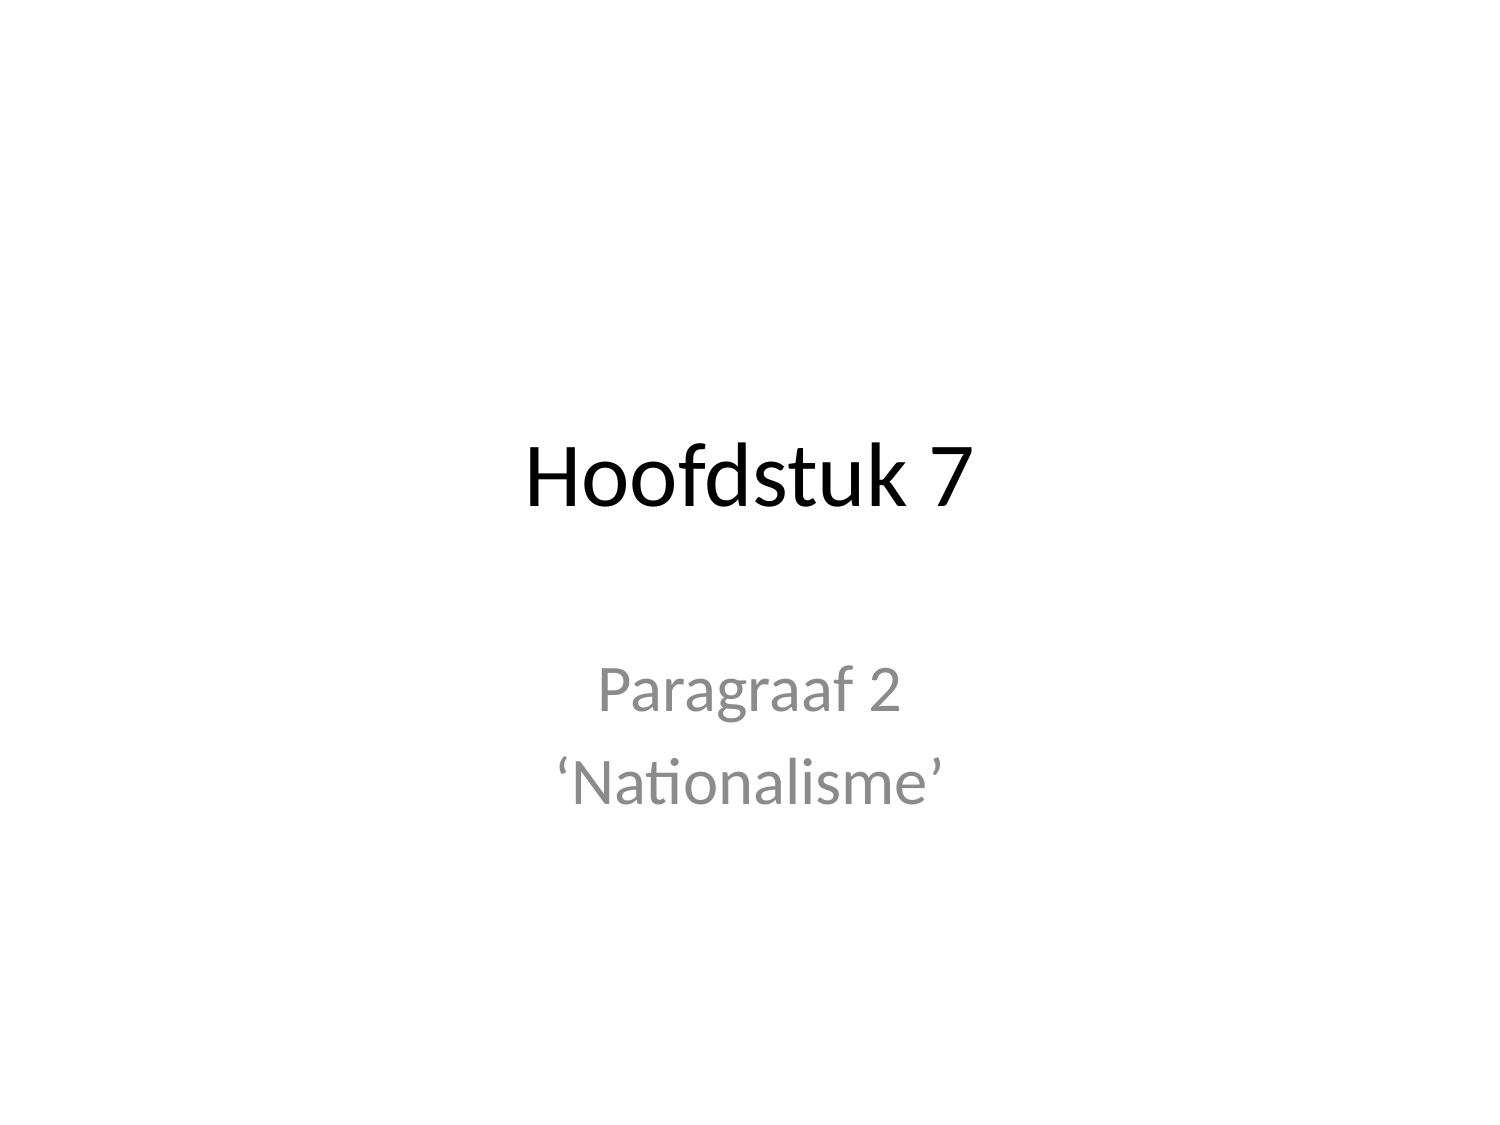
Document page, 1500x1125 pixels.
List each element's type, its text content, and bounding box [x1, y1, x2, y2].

subtitle Paragraaf 2 ‘Nationalisme’ [225, 637, 1275, 925]
title Hoofdstuk 7 [112, 349, 1388, 591]
